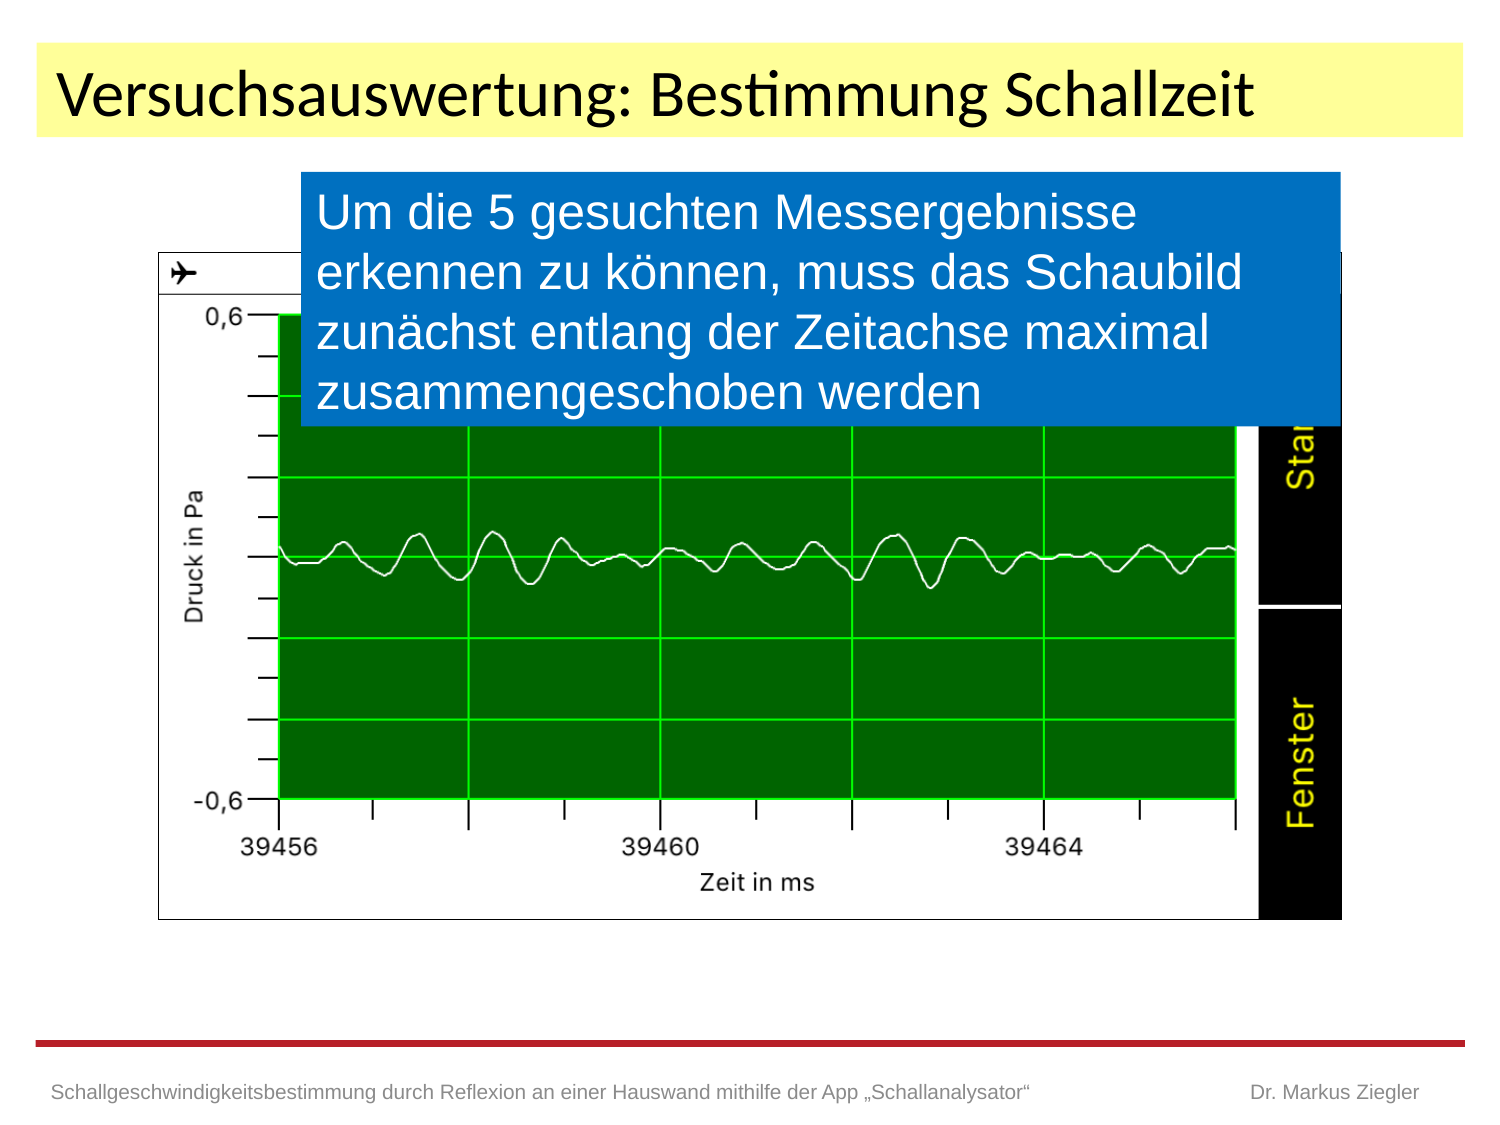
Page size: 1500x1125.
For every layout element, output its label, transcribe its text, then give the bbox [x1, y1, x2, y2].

footer Schallgeschwindigkeitsbestimmung durch Reflexion an einer Hauswand mithilfe der App „Schallanalysator“ Dr. Markus Ziegler [35, 1061, 1447, 1122]
text_box Um die 5 gesuchten Messergebnisse erkennen zu können, muss das Schaubild zunächst entlang der Zeitachse maximal zusammengeschoben werden [301, 171, 1341, 251]
title Versuchsauswertung: Bestimmung Schallzeit [41, 42, 1459, 149]
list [158, 252, 1343, 920]
